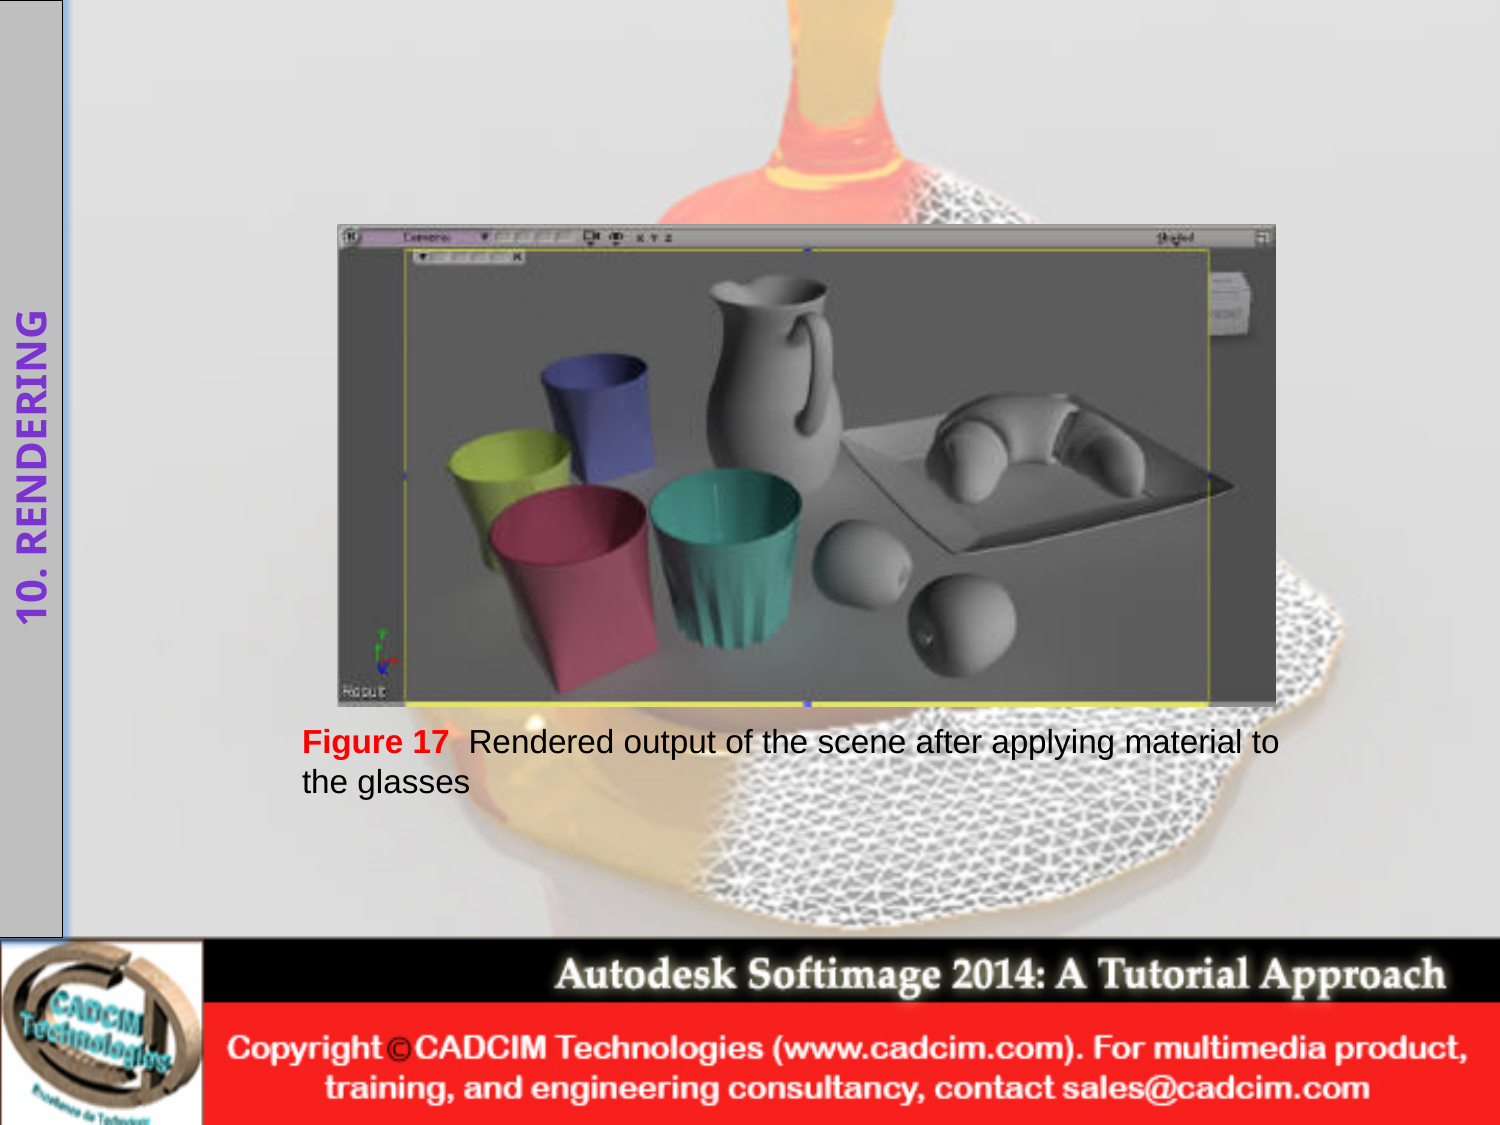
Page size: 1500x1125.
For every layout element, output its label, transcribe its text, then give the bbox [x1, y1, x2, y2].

picture [0, 0, 1500, 1125]
text_box Figure 17 Rendered output of the scene after applying material to the glasses [287, 712, 1325, 807]
